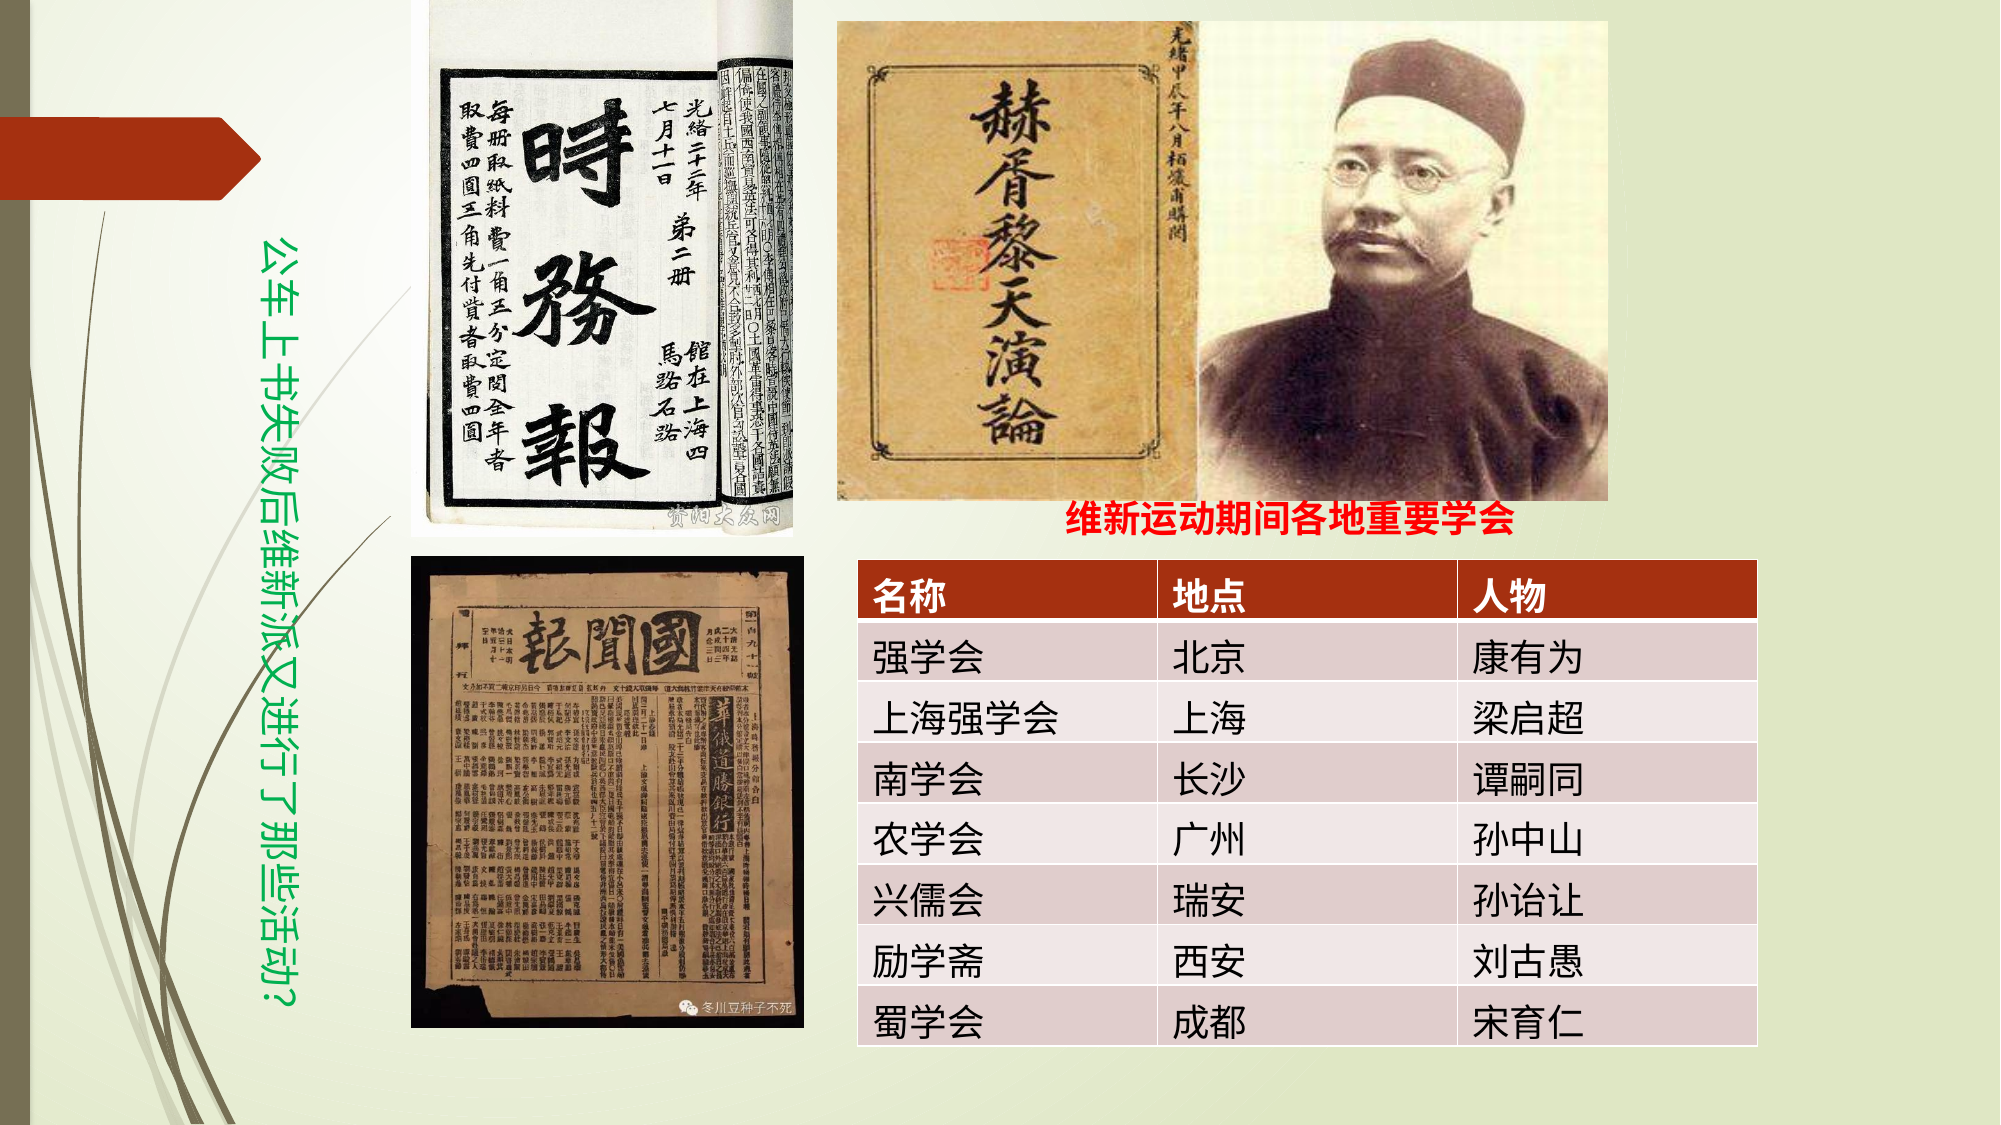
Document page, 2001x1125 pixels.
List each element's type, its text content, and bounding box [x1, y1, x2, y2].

table_cell 上海 [1158, 682, 1457, 741]
table_cell 北京 [1158, 623, 1457, 680]
table_cell 励学斋 [858, 925, 1157, 984]
table_cell 宋育仁 [1458, 986, 1757, 1045]
table_cell 兴儒会 [858, 865, 1157, 924]
table_header 名称 [858, 560, 1157, 618]
table_cell 上海强学会 [858, 682, 1157, 741]
picture [411, 556, 805, 1028]
table_cell 孙中山 [1458, 804, 1757, 863]
picture [837, 21, 1608, 501]
table_cell 长沙 [1158, 743, 1457, 802]
table_cell 南学会 [858, 743, 1157, 802]
table_cell 蜀学会 [858, 986, 1157, 1045]
table_cell 成都 [1158, 986, 1457, 1045]
table_cell 瑞安 [1158, 865, 1457, 924]
text_box 维新运动期间各地重要学会 [974, 507, 1608, 548]
table_cell 农学会 [858, 804, 1157, 863]
table_cell 广州 [1158, 804, 1457, 863]
table_cell 西安 [1158, 925, 1457, 984]
table_cell 强学会 [858, 623, 1157, 680]
table_cell 谭嗣同 [1458, 743, 1757, 802]
table_header 地点 [1158, 560, 1457, 618]
table_cell 康有为 [1458, 623, 1757, 680]
table_header 人物 [1458, 560, 1757, 618]
table_cell 孙诒让 [1458, 865, 1757, 924]
text_box 公车上书失败后维新派又进行了那些活动？ [232, 221, 314, 1103]
table_cell 梁启超 [1458, 682, 1757, 741]
table_cell 刘古愚 [1458, 925, 1757, 984]
picture [411, 0, 793, 537]
